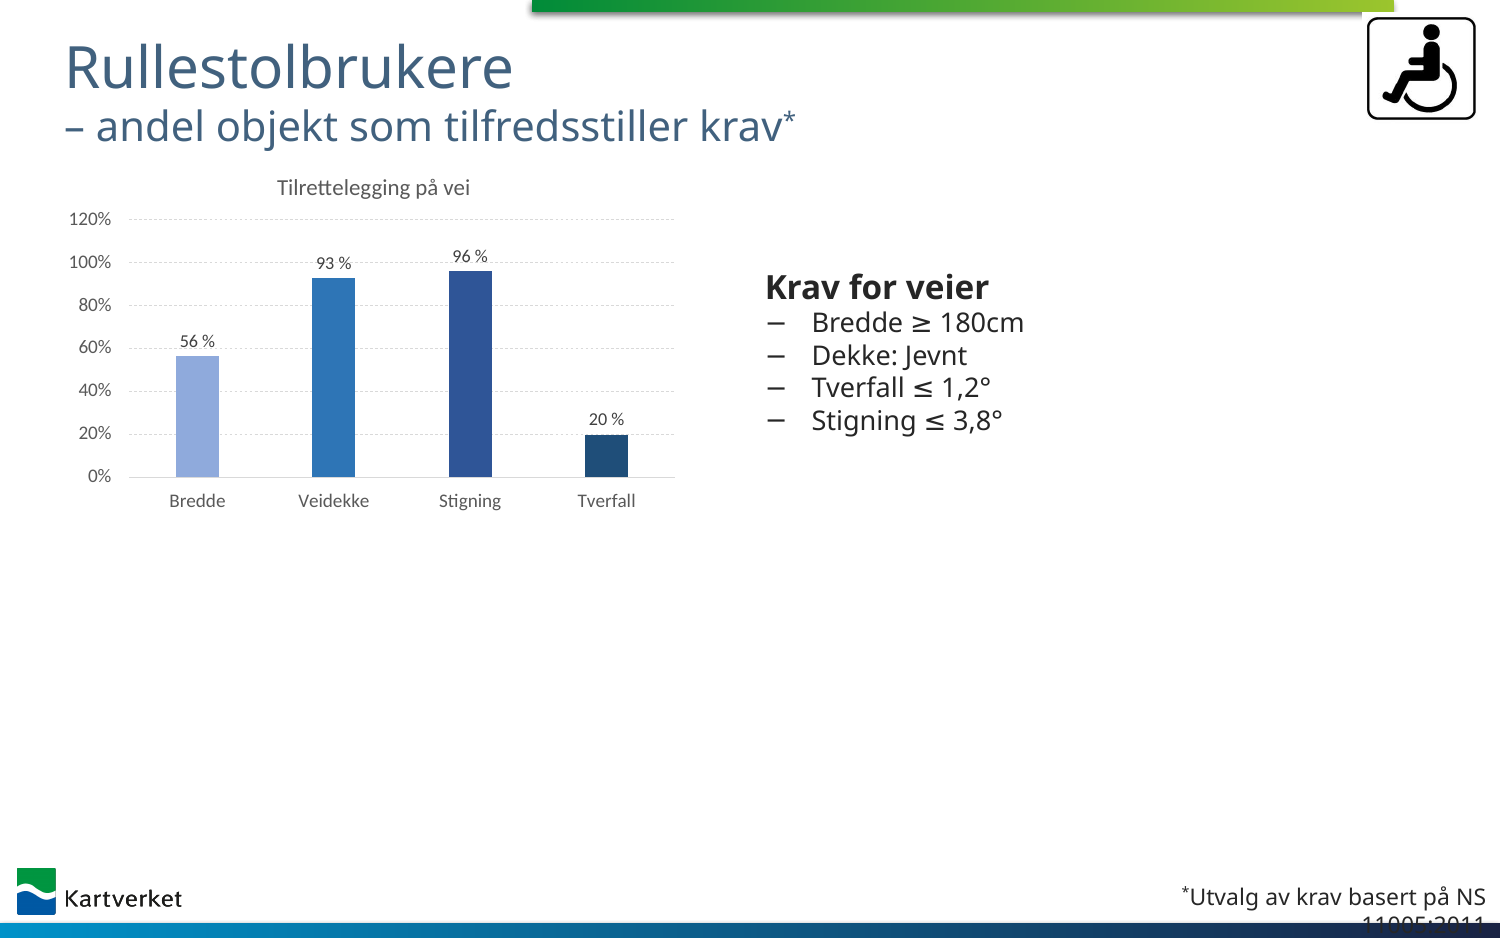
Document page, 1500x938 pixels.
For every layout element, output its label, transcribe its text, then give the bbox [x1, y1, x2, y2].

text_box *Utvalg av krav basert på NS 11005:2011 [1068, 873, 1500, 938]
picture [1362, 12, 1481, 126]
picture [62, 166, 686, 519]
text_box Krav for veier Bredde ≥ 180cm Dekke: Jevnt Tverfall ≤ 1,2° Stigning ≤ 3,8° [750, 258, 1234, 444]
text_box Rullestolbrukere – andel objekt som tilfredsstiller krav* [49, 25, 1431, 158]
